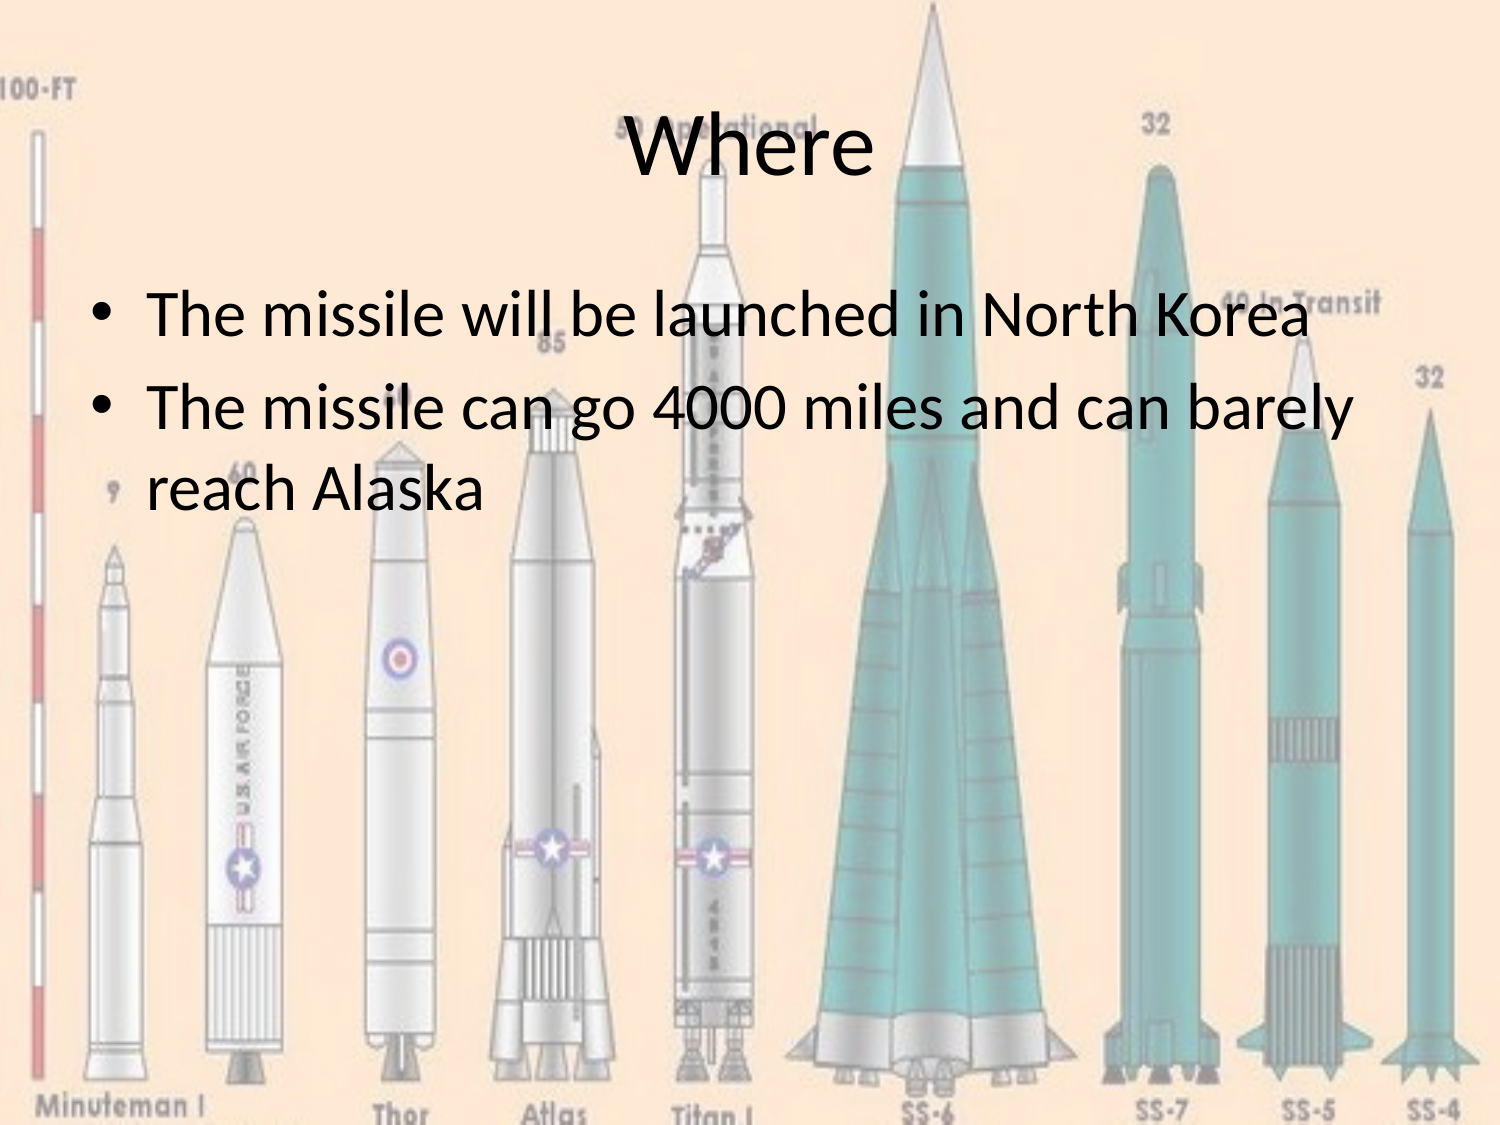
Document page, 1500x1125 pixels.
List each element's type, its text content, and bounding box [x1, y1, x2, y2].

title Where [75, 45, 1425, 233]
list The missile will be launched in North Korea The missile can go 4000 miles and can barely reach Alaska [75, 262, 1425, 1005]
